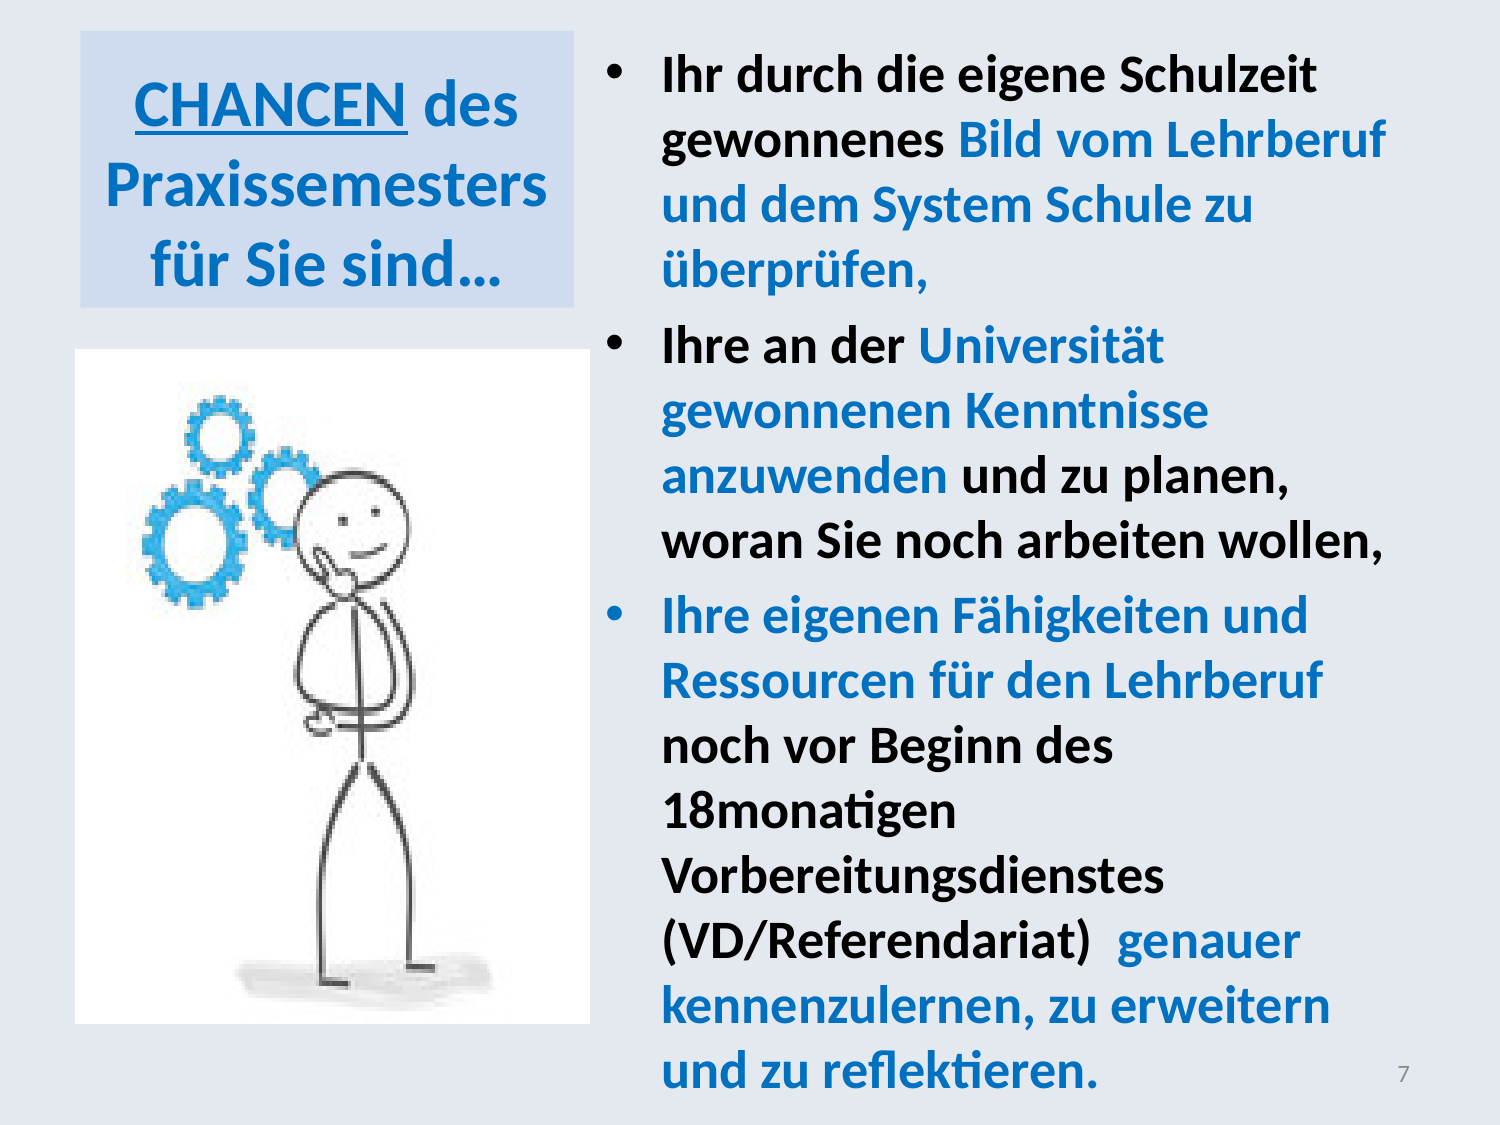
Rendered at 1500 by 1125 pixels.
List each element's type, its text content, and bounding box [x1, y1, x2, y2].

slide_number 7 [1074, 1042, 1425, 1103]
picture [74, 349, 591, 1024]
title CHANCEN des Praxissemesters für Sie sind… [80, 30, 574, 308]
list Ihr durch die eigene Schulzeit gewonnenes Bild vom Lehrberuf und dem System Schule zu überprüfen, Ihre an der Universität gewonnenen Kenntnisse anzuwenden und zu planen, woran Sie noch arbeiten wollen, Ihre eigenen Fähigkeiten und Ressourcen für den Lehrberuf noch vor Beginn des 18monatigen Vorbereitungsdienstes (VD/Referendariat) genauer kennenzulernen, zu erweitern und zu reflektieren. [589, 30, 1436, 1125]
